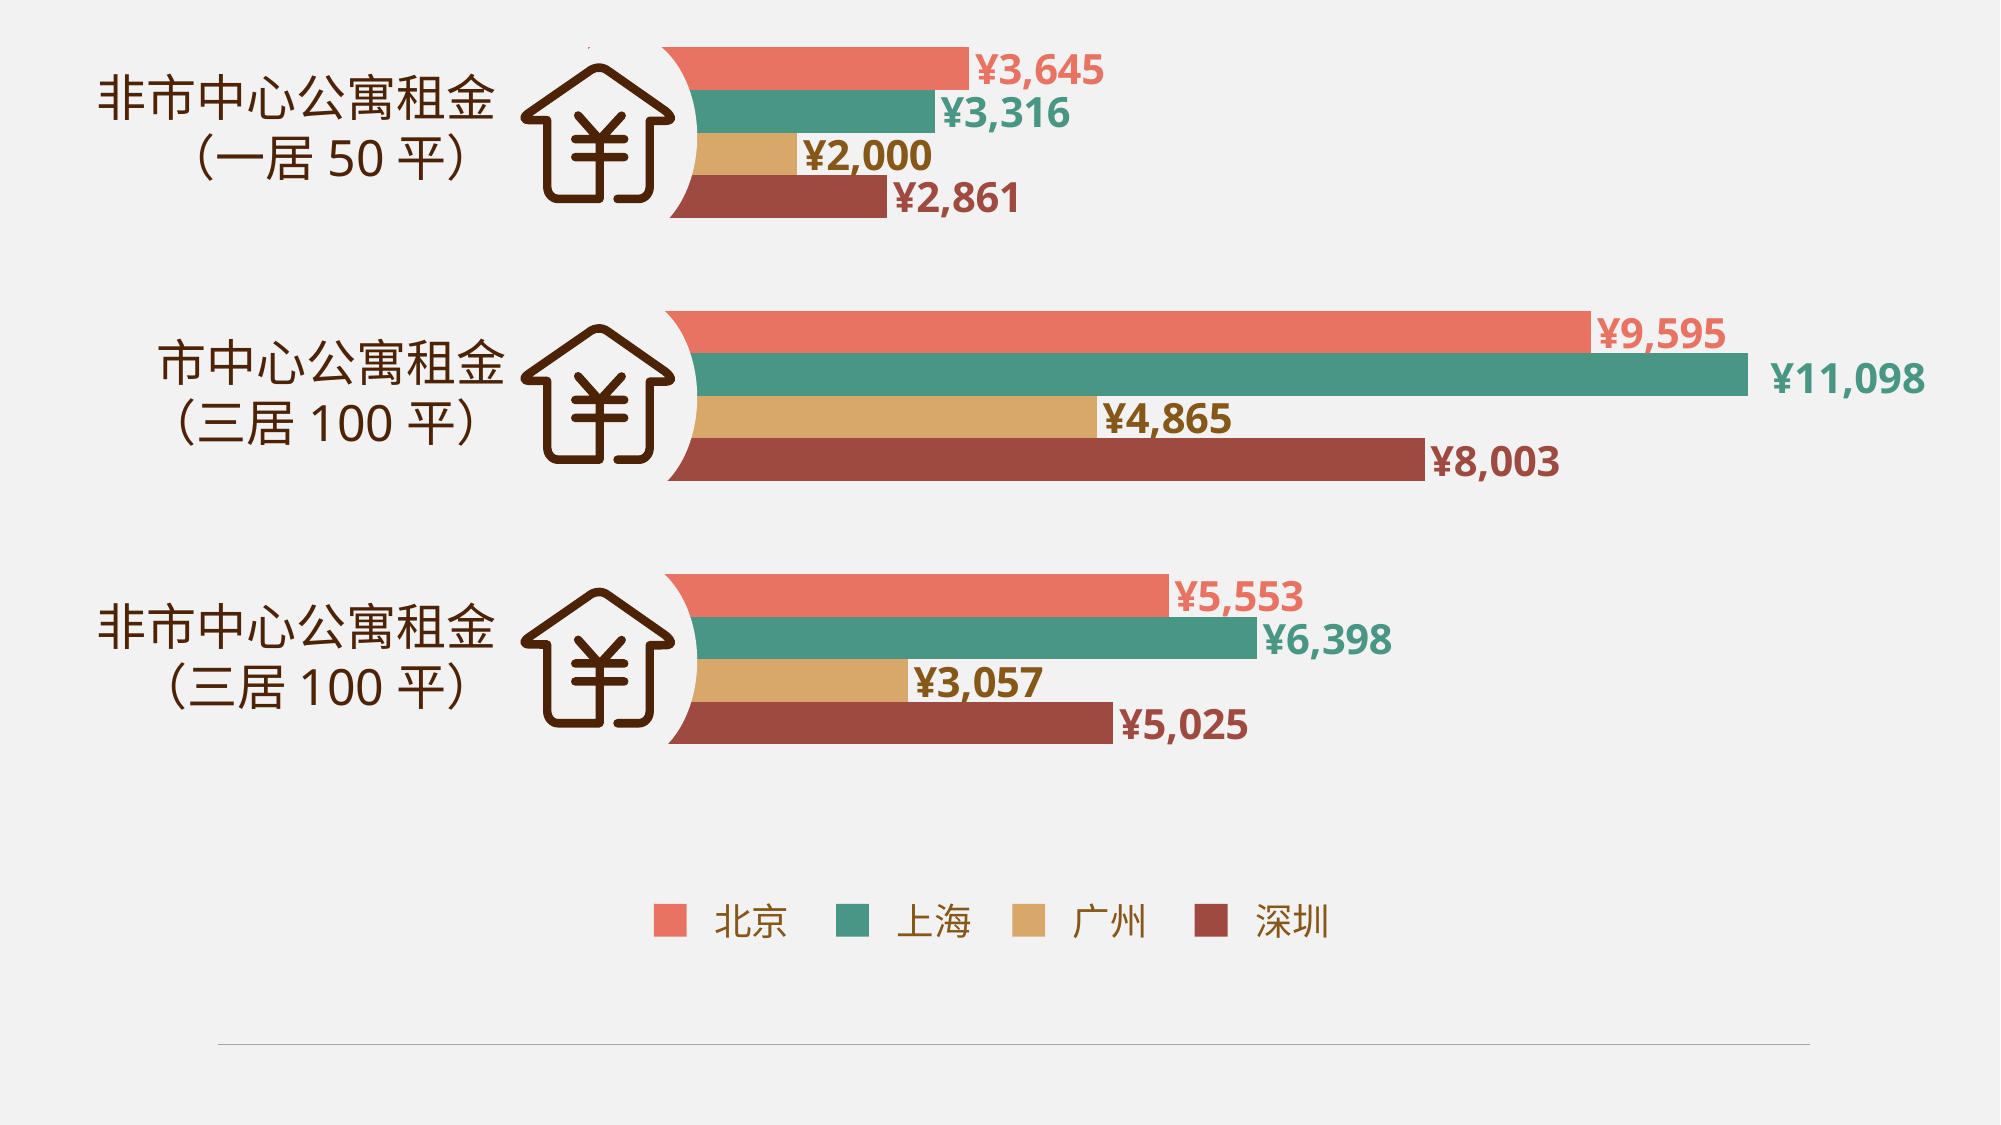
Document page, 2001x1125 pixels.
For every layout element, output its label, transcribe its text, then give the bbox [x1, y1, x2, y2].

text_box 非市中心公寓租金 （一居50平） [81, 58, 512, 194]
chart [565, 0, 1865, 792]
text_box 市中心公寓租金 （三居100平） [131, 324, 519, 459]
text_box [519, 294, 698, 501]
text_box ¥11,098 [1865, 343, 1942, 409]
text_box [519, 33, 698, 240]
text_box 非市中心公寓租金 （三居100平） [81, 587, 512, 723]
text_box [519, 557, 698, 764]
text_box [653, 890, 1346, 951]
